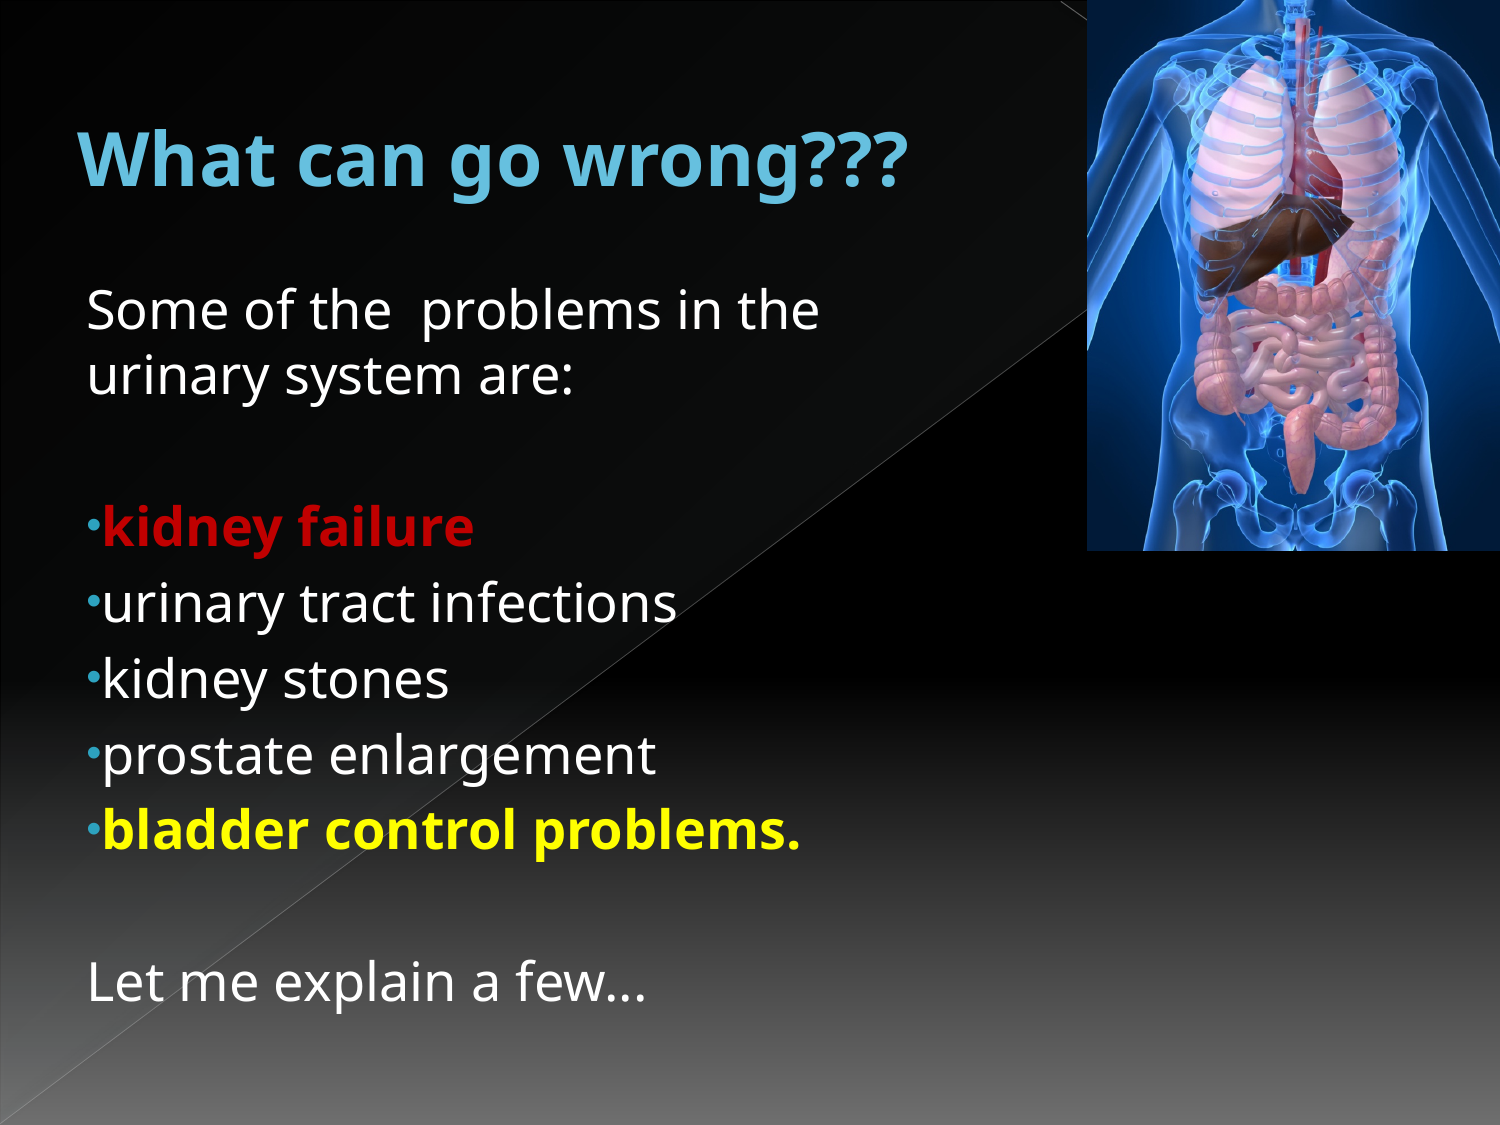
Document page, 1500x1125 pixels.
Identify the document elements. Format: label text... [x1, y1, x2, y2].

title What can go wrong??? [62, 44, 1077, 268]
list Some of the problems in the urinary system are: kidney failure urinary tract infections kidney stones prostate enlargement bladder control problems. Let me explain a few... [62, 267, 975, 1125]
picture [1086, 0, 1500, 551]
